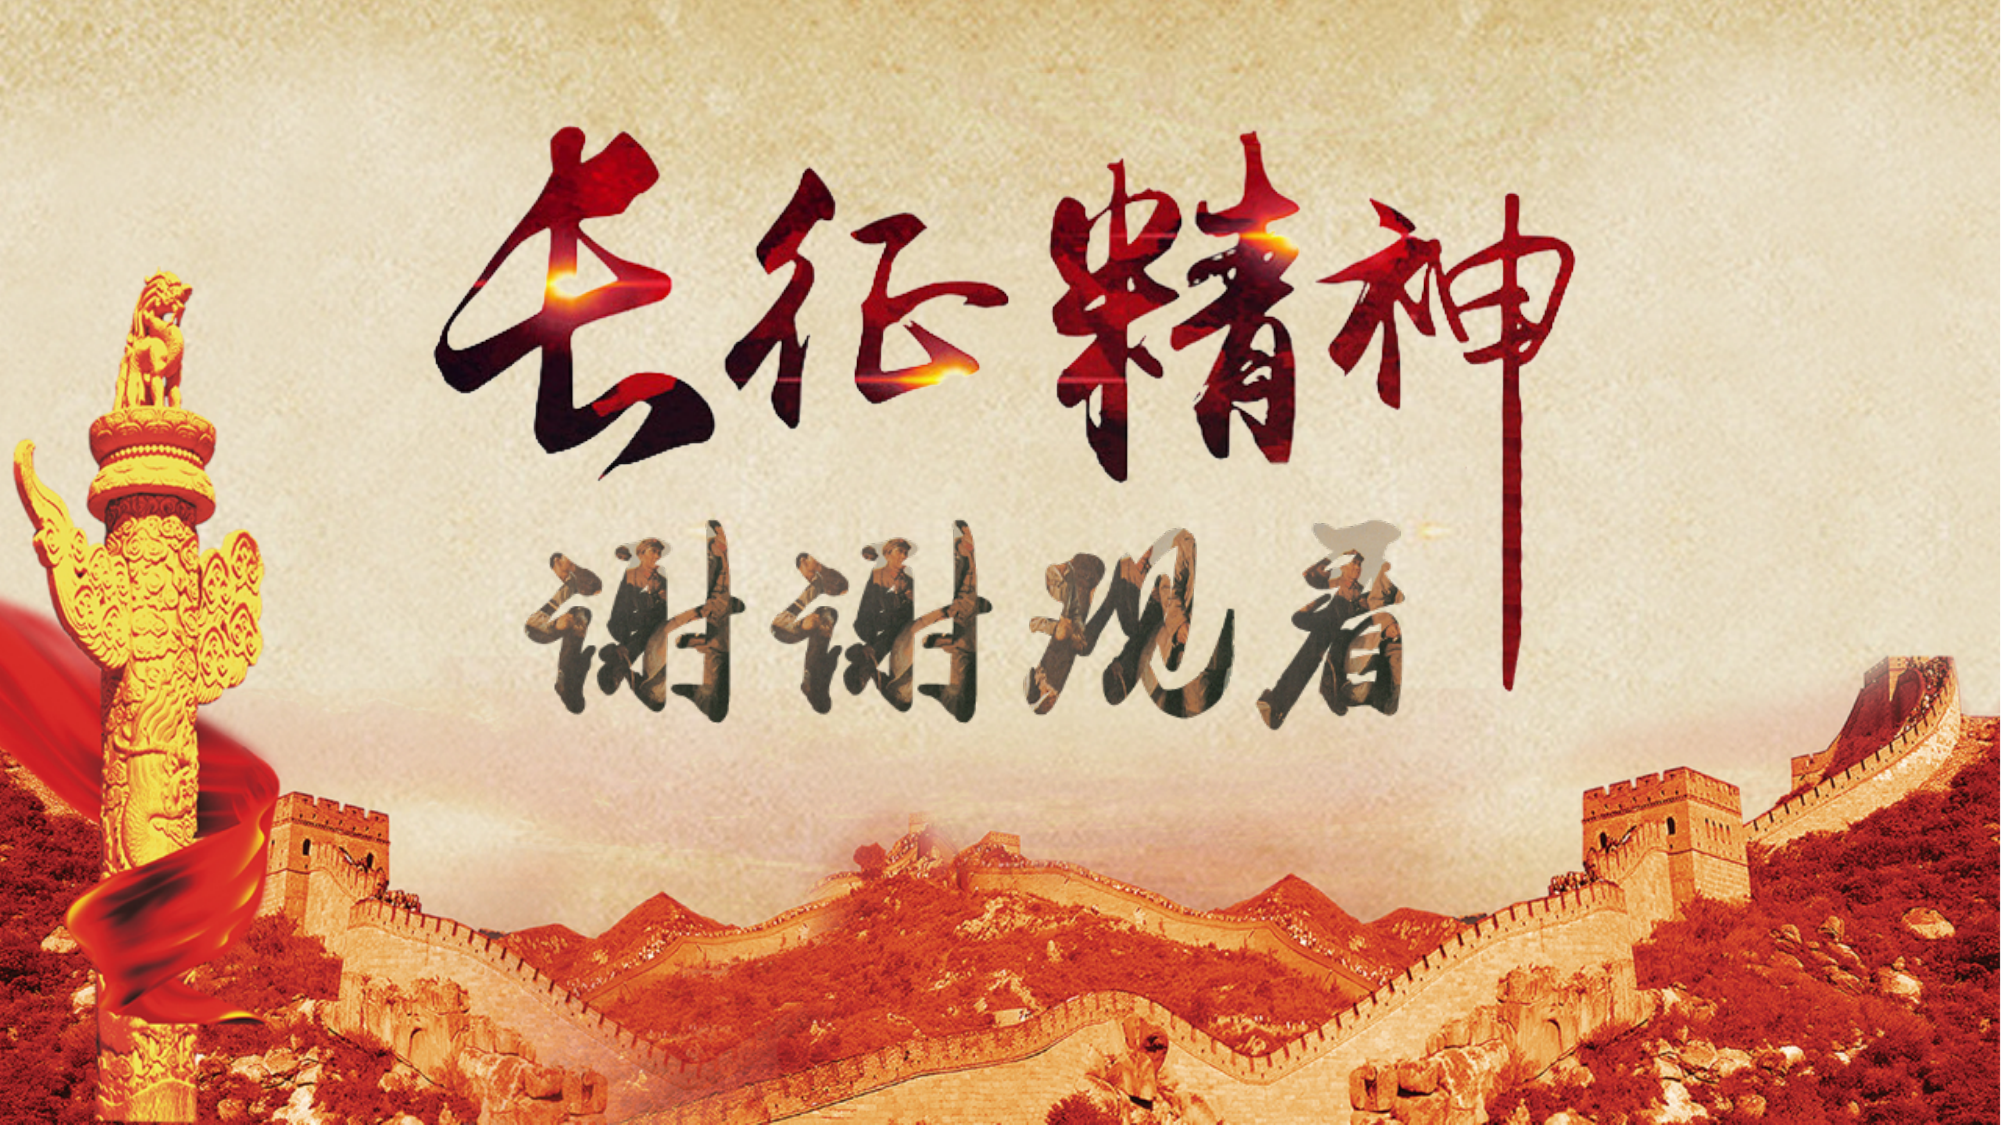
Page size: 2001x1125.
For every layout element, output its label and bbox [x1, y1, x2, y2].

text_box [508, 441, 1421, 735]
picture [0, 0, 2001, 1125]
